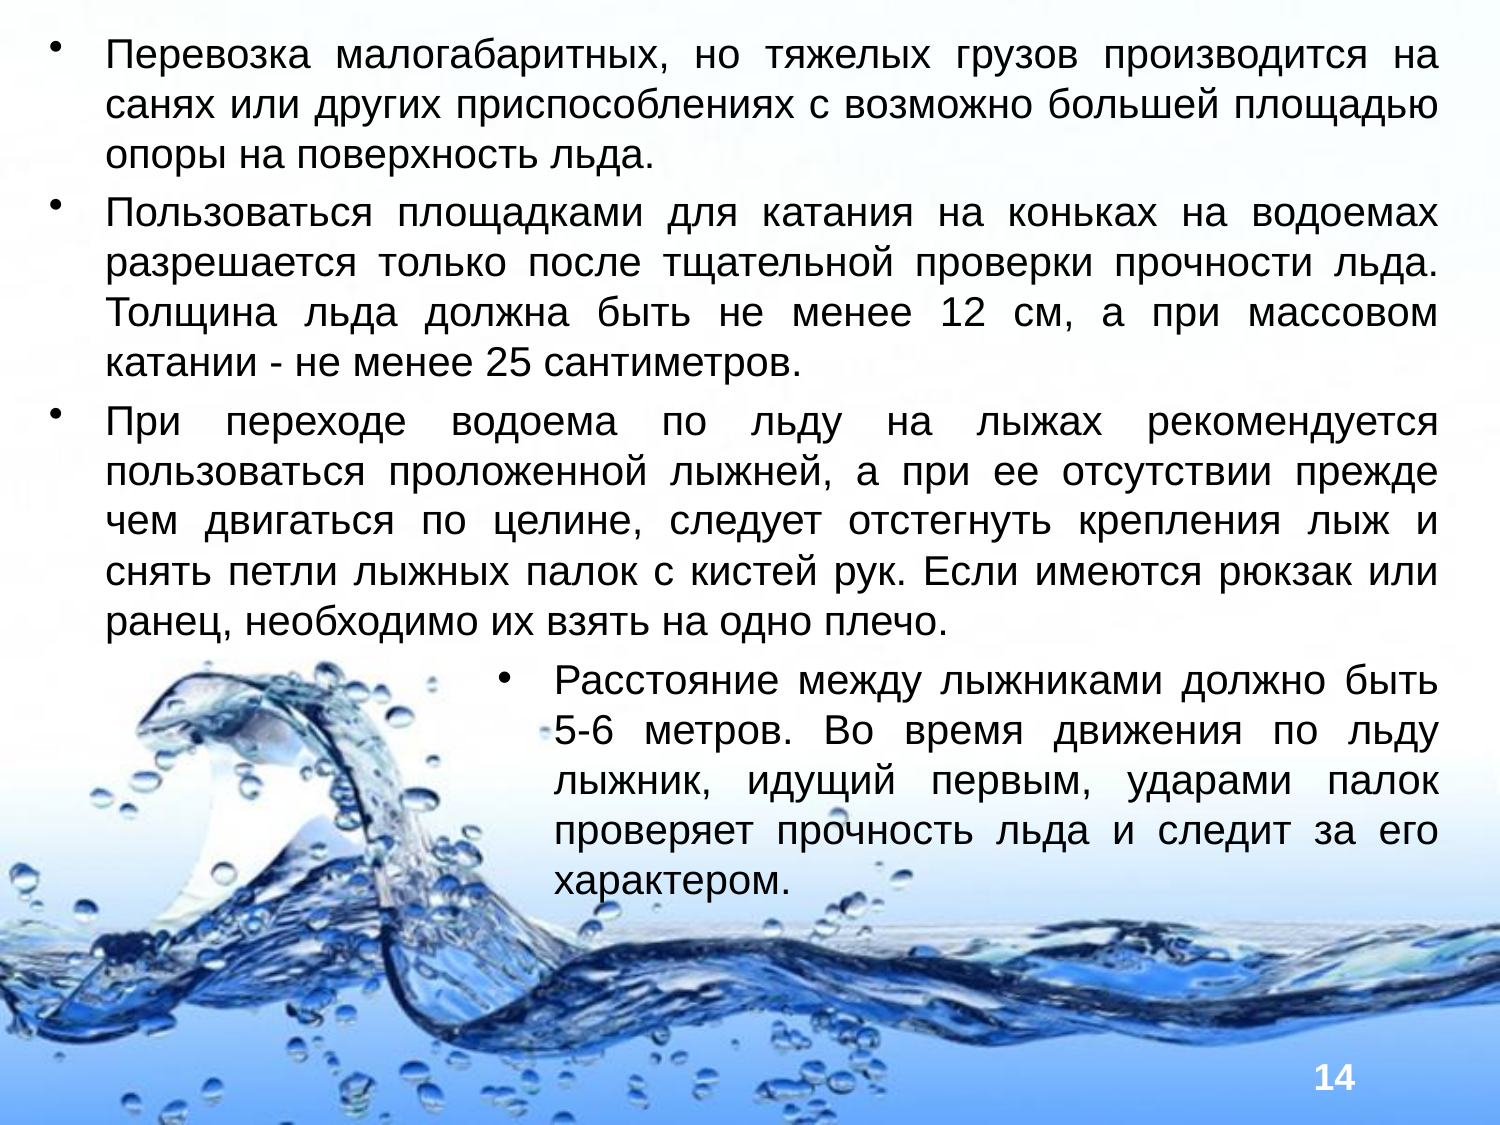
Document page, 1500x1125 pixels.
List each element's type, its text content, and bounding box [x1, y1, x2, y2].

text_box Расстояние между лыжниками должно быть 5-6 метров. Во время движения по льду лыжник, идущий первым, ударами палок проверяет прочность льда и следит за его характером. [490, 645, 1447, 910]
picture [0, 0, 1500, 1125]
list Перевозка малогабаритных, но тяжелых грузов производится на санях или других приспособлениях с возможно большей площадью опоры на поверхность льда. Пользоваться площадками для катания на коньках на водоемах разрешается только после тщательной проверки прочности льда. Толщина льда должна быть не менее 12 см, а при массовом катании - не менее 25 сантиметров. При переходе водоема по льду на лыжах рекомендуется пользоваться проложенной лыжней, а при ее отсутствии прежде чем двигаться по целине, следует отстегнуть крепления лыж и снять петли лыжных палок с кистей рук. Если имеются рюкзак или ранец, необходимо их взять на одно плечо. [40, 18, 1448, 670]
slide_number 14 [1305, 1045, 1366, 1104]
